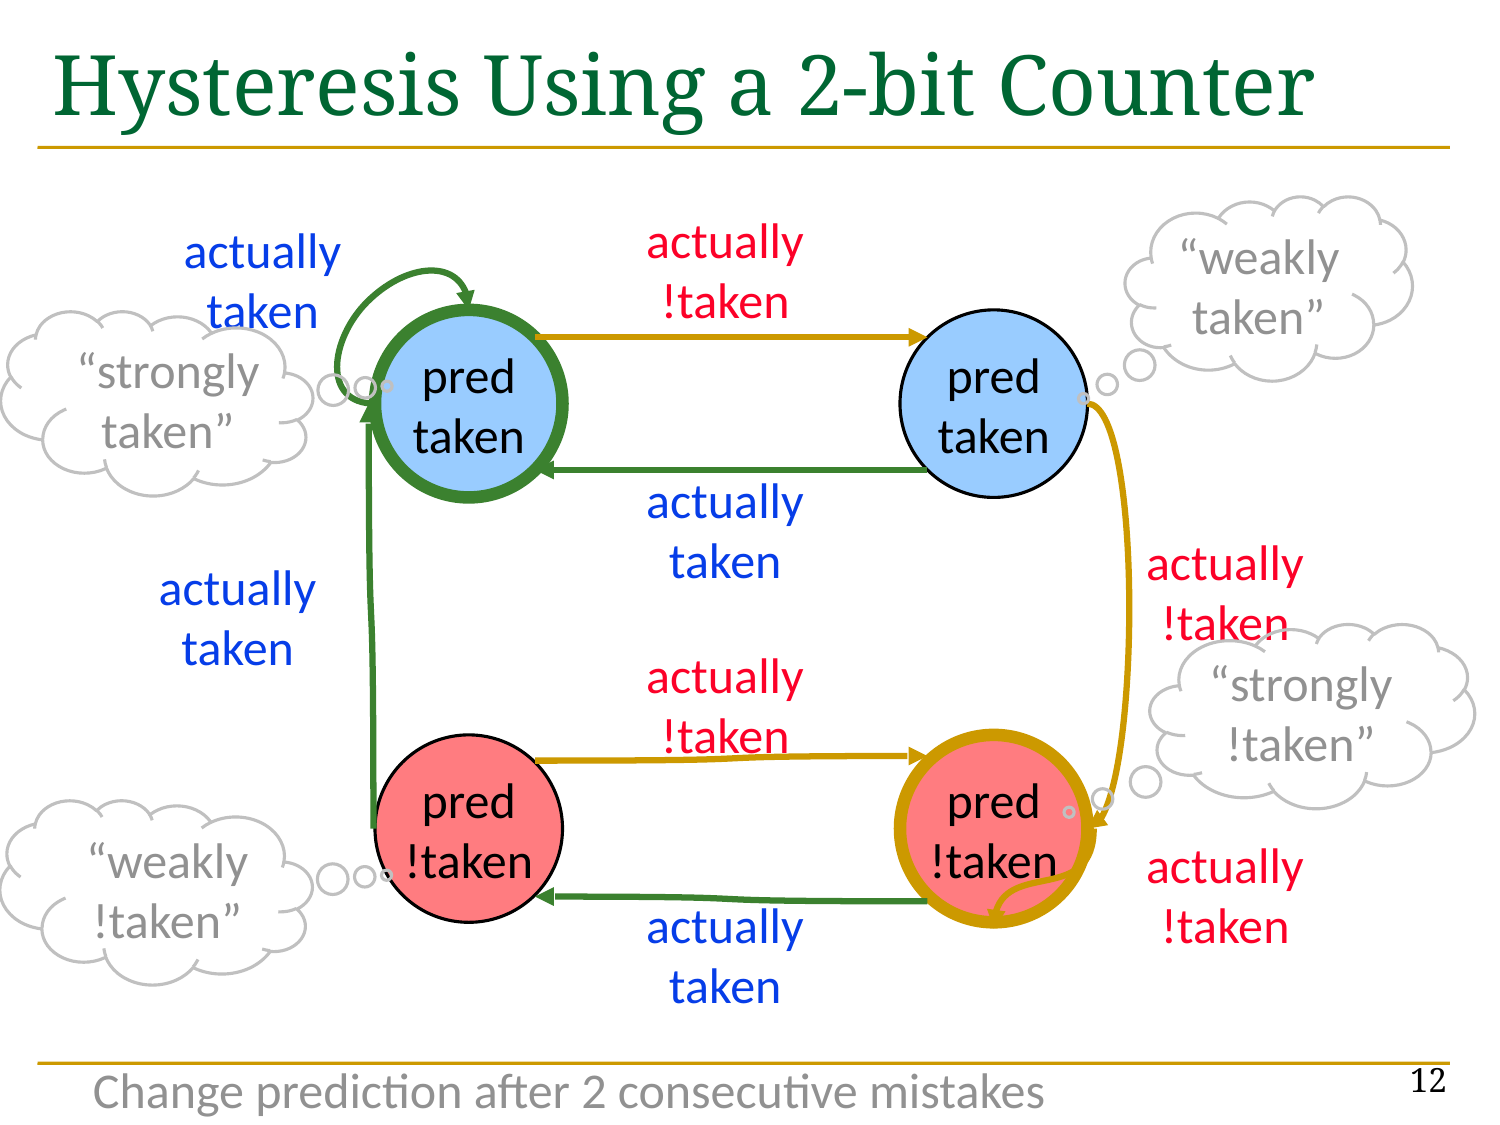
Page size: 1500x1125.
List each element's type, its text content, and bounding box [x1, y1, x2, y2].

title Hysteresis Using a 2-bit Counter [37, 24, 1450, 194]
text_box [728, 136, 734, 194]
text_box Change prediction after 2 consecutive mistakes [78, 1051, 1061, 1125]
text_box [0, 196, 1475, 988]
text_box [142, 996, 1320, 1023]
slide_number 12 [1111, 1036, 1462, 1112]
